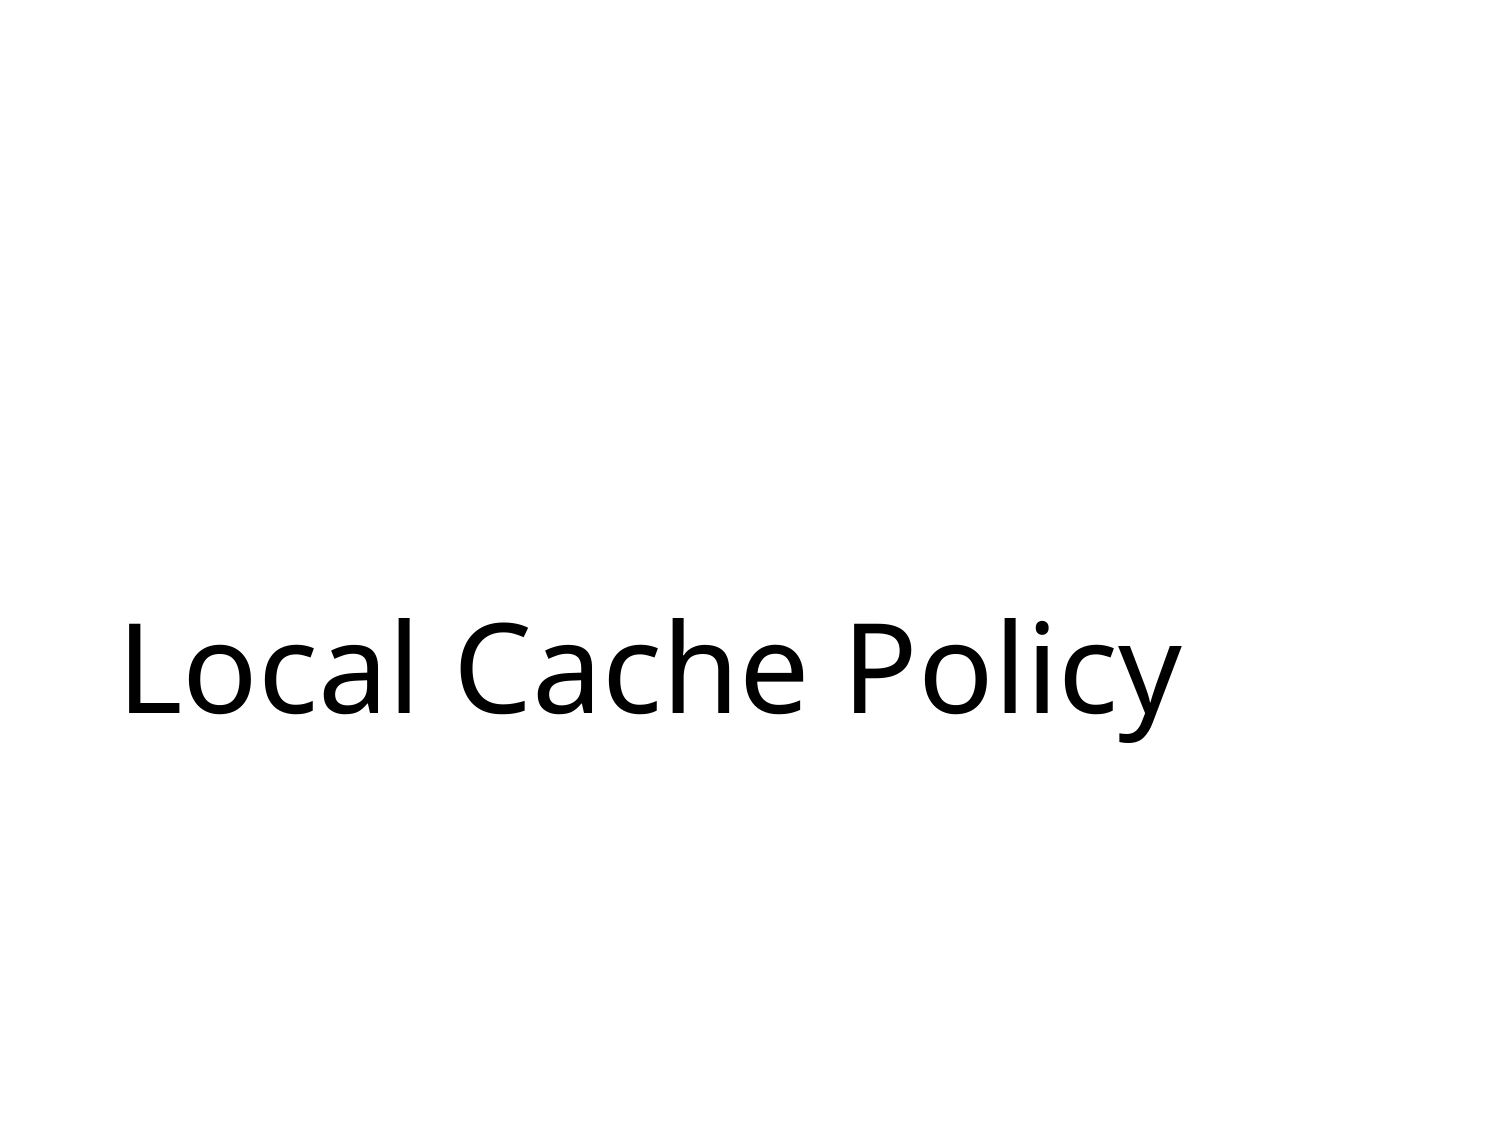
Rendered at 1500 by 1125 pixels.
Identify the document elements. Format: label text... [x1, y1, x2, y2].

title Local Cache Policy [102, 280, 1397, 749]
